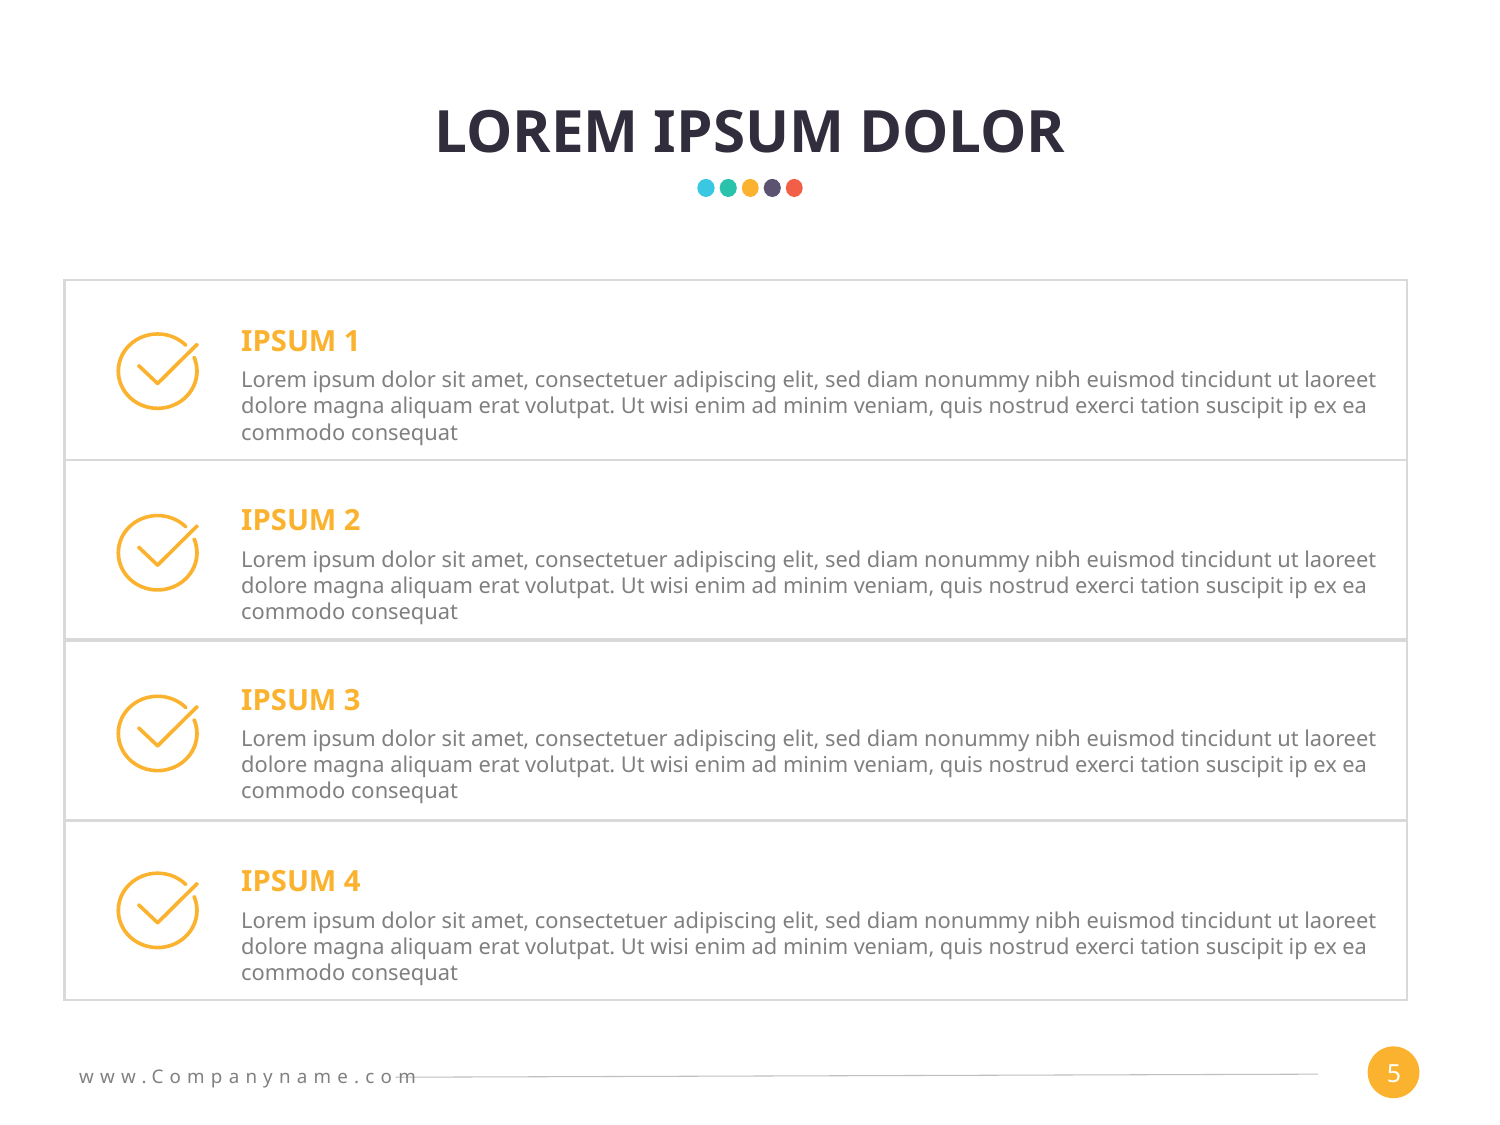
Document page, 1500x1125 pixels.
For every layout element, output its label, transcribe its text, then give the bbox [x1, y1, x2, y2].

text_box IPSUM 2 [226, 494, 1380, 544]
text_box IPSUM 1 [226, 314, 1380, 365]
text_box [63, 459, 1408, 640]
text_box IPSUM 4 [226, 855, 1380, 905]
text_box Lorem ipsum dolor sit amet, consectetuer adipiscing elit, sed diam nonummy nibh euismod tincidunt ut laoreet dolore magna aliquam erat volutpat. Ut wisi enim ad minim veniam, quis nostrud exerci tation suscipit ip ex ea commodo consequat [226, 898, 1408, 993]
text_box [116, 513, 199, 592]
text_box [63, 820, 1408, 1001]
text_box [63, 279, 1408, 459]
text_box [116, 694, 199, 773]
title LOREM IPSUM DOLOR [0, 42, 1500, 173]
text_box [63, 640, 1408, 820]
text_box IPSUM 3 [226, 673, 1380, 724]
text_box Lorem ipsum dolor sit amet, consectetuer adipiscing elit, sed diam nonummy nibh euismod tincidunt ut laoreet dolore magna aliquam erat volutpat. Ut wisi enim ad minim veniam, quis nostrud exerci tation suscipit ip ex ea commodo consequat [226, 537, 1408, 632]
text_box Lorem ipsum dolor sit amet, consectetuer adipiscing elit, sed diam nonummy nibh euismod tincidunt ut laoreet dolore magna aliquam erat volutpat. Ut wisi enim ad minim veniam, quis nostrud exerci tation suscipit ip ex ea commodo consequat [226, 717, 1408, 811]
text_box Lorem ipsum dolor sit amet, consectetuer adipiscing elit, sed diam nonummy nibh euismod tincidunt ut laoreet dolore magna aliquam erat volutpat. Ut wisi enim ad minim veniam, quis nostrud exerci tation suscipit ip ex ea commodo consequat [226, 358, 1408, 452]
text_box [116, 871, 199, 950]
